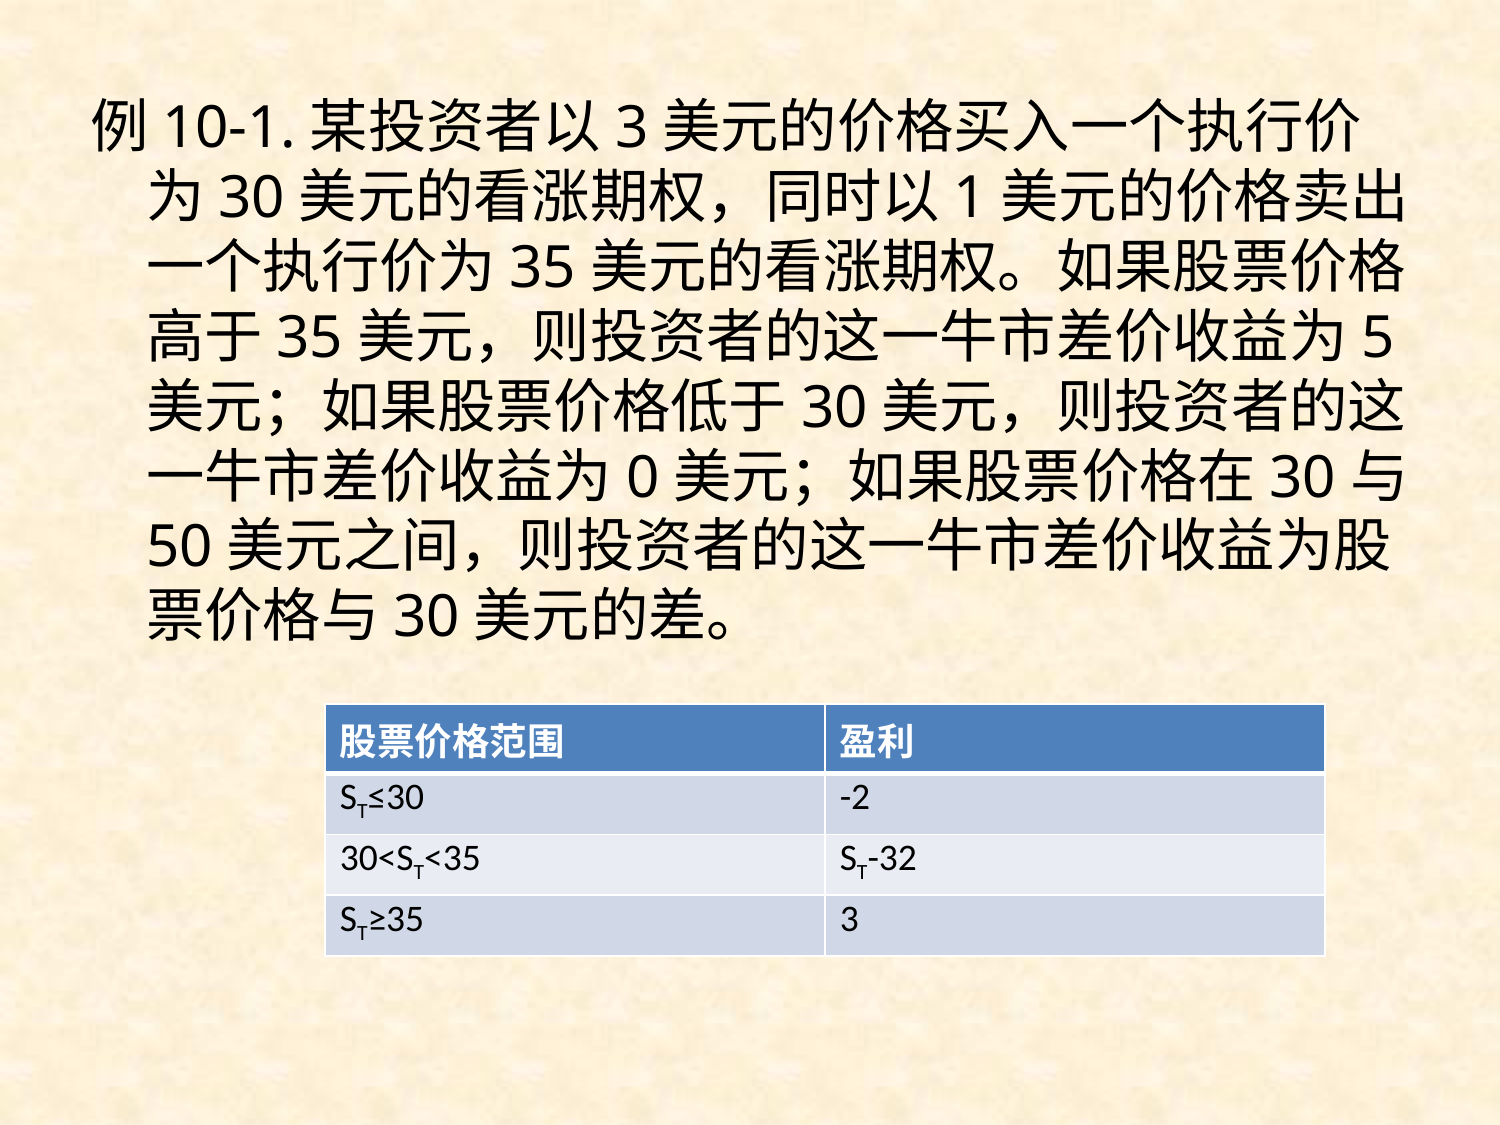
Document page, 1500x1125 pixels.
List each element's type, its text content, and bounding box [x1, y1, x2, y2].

table_cell 3 [826, 896, 1324, 955]
table_cell ST≥35 [326, 896, 824, 955]
table_cell ST≤30 [326, 776, 824, 834]
table_header 盈利 [826, 705, 1324, 771]
table_cell ST-32 [826, 835, 1324, 894]
table_cell -2 [826, 776, 1324, 834]
list 例10-1.某投资者以3美元的价格买入一个执行价为30美元的看涨期权，同时以1美元的价格卖出一个执行价为35美元的看涨期权。如果股票价格高于35美元，则投资者的这一牛市差价收益为5美元；如果股票价格低于30美元，则投资者的这一牛市差价收益为0美元；如果股票价格在30与50美元之间，则投资者的这一牛市差价收益为股票价格与30美元的差。 [75, 82, 1425, 1067]
table_cell 30<ST<35 [326, 835, 824, 894]
table_header 股票价格范围 [326, 705, 824, 771]
picture [0, 0, 1500, 1125]
